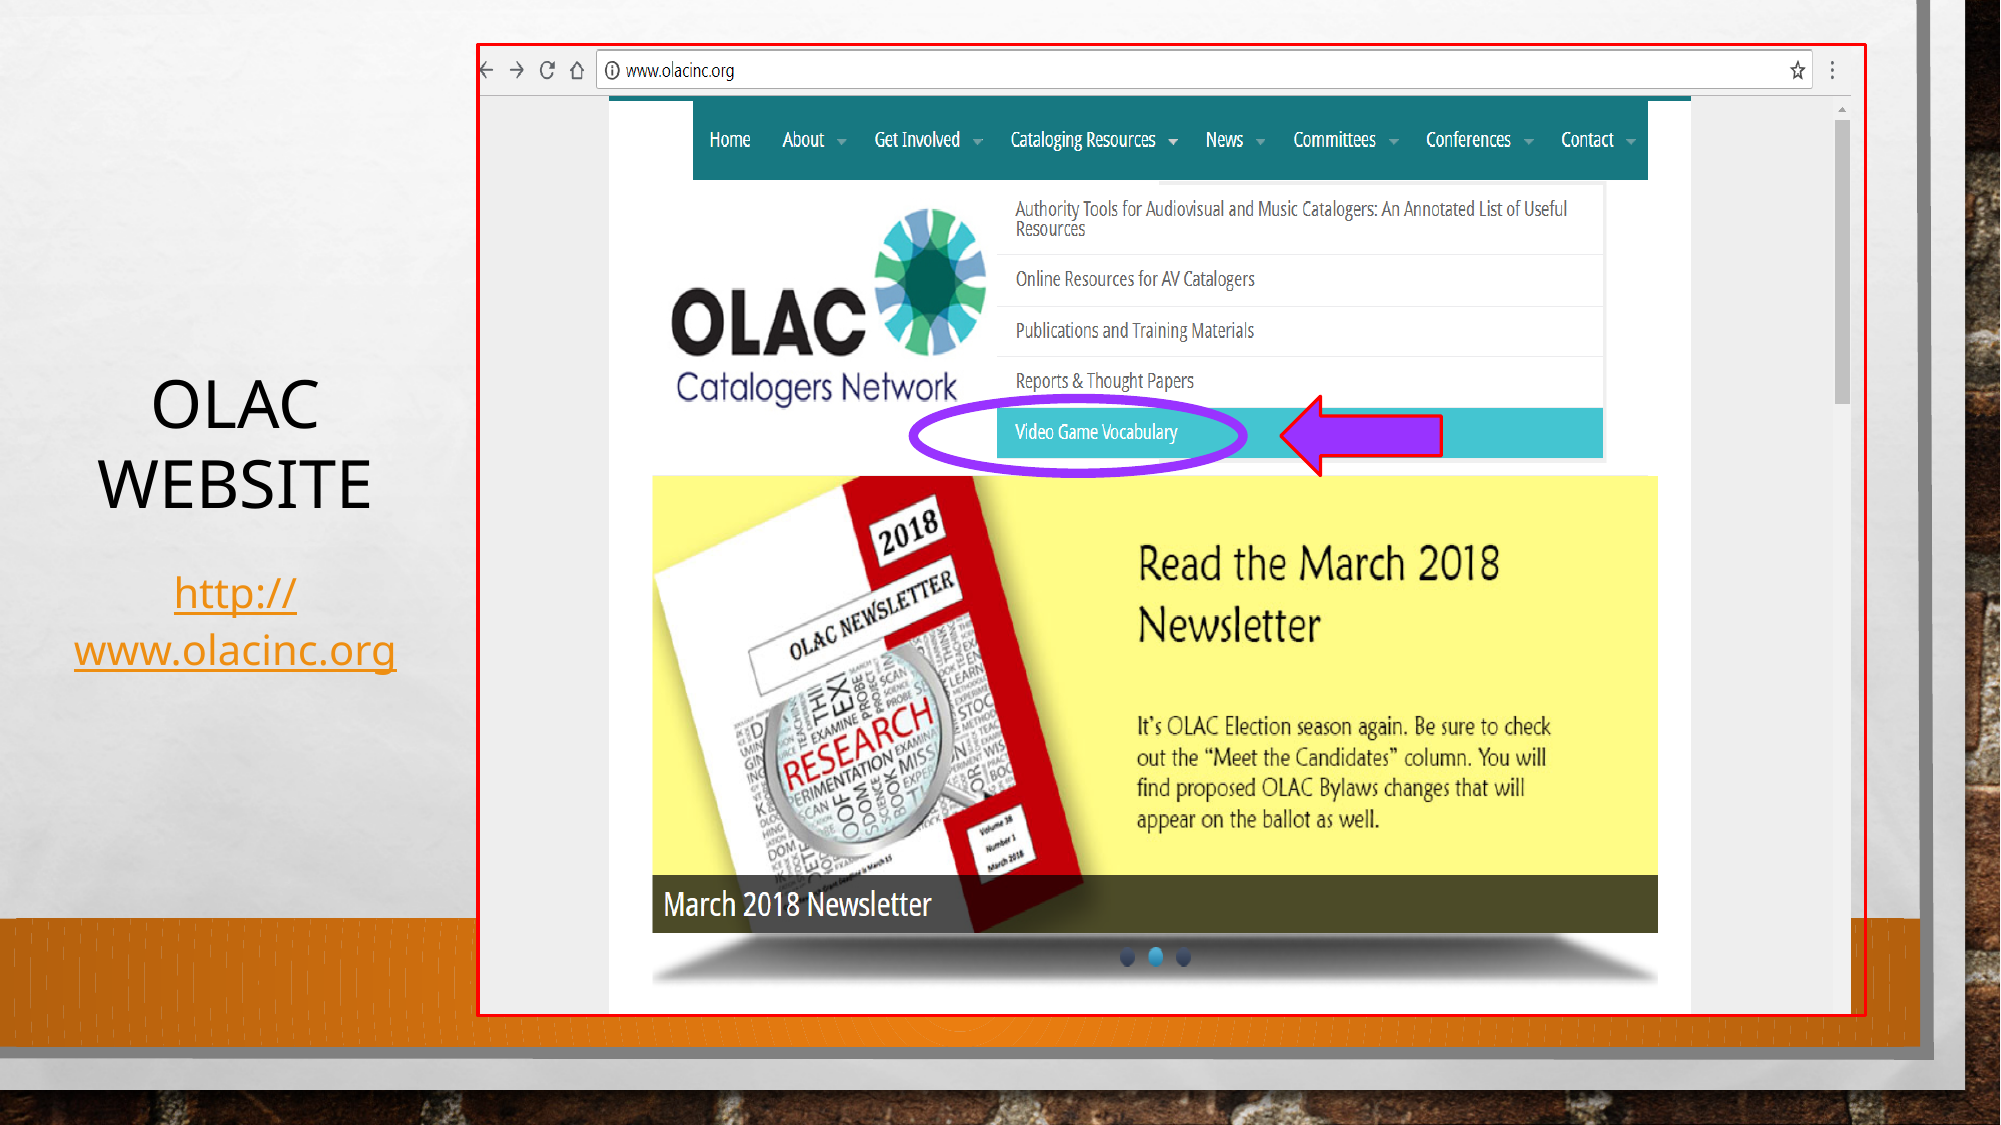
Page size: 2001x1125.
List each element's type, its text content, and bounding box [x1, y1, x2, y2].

text_box OLAC WEBSITE http://www.olacinc.org [16, 354, 455, 739]
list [479, 45, 1865, 1015]
picture [0, 0, 2000, 1125]
